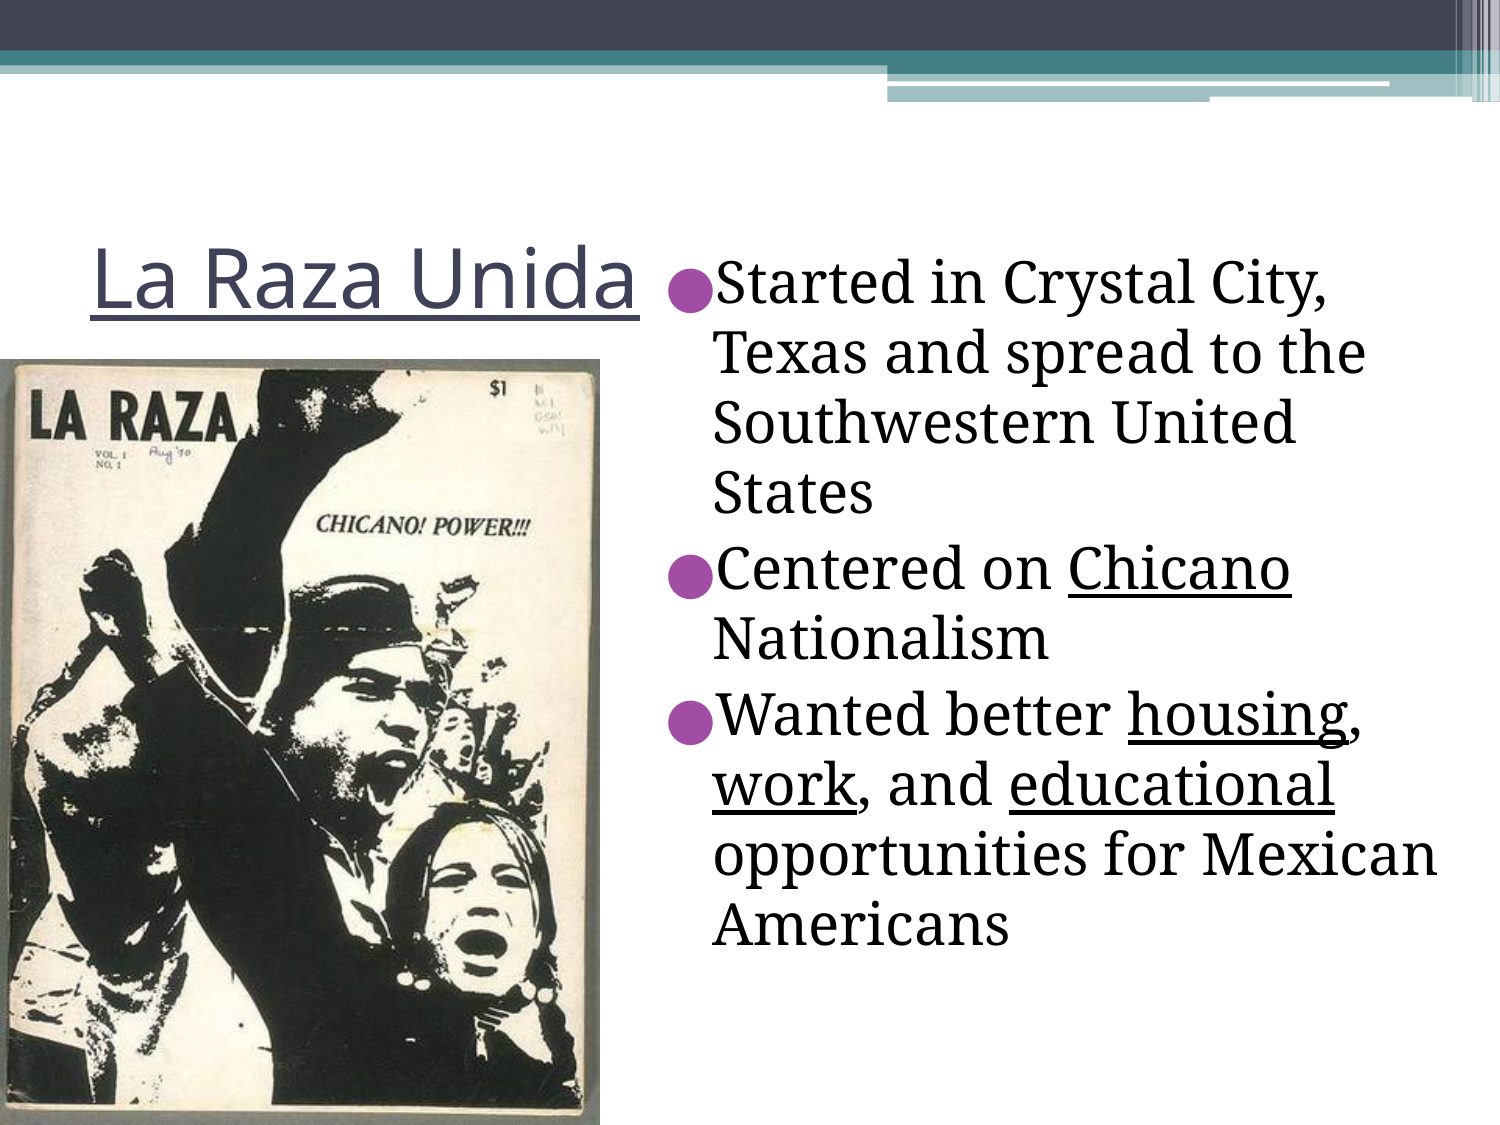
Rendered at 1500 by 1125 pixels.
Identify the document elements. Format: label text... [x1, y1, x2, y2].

title La Raza Unida [75, 187, 1425, 363]
picture [0, 359, 601, 1125]
list Started in Crystal City, Texas and spread to the Southwestern United States Centered on Chicano Nationalism Wanted better housing, work, and educational opportunities for Mexican Americans [637, 237, 1466, 1075]
